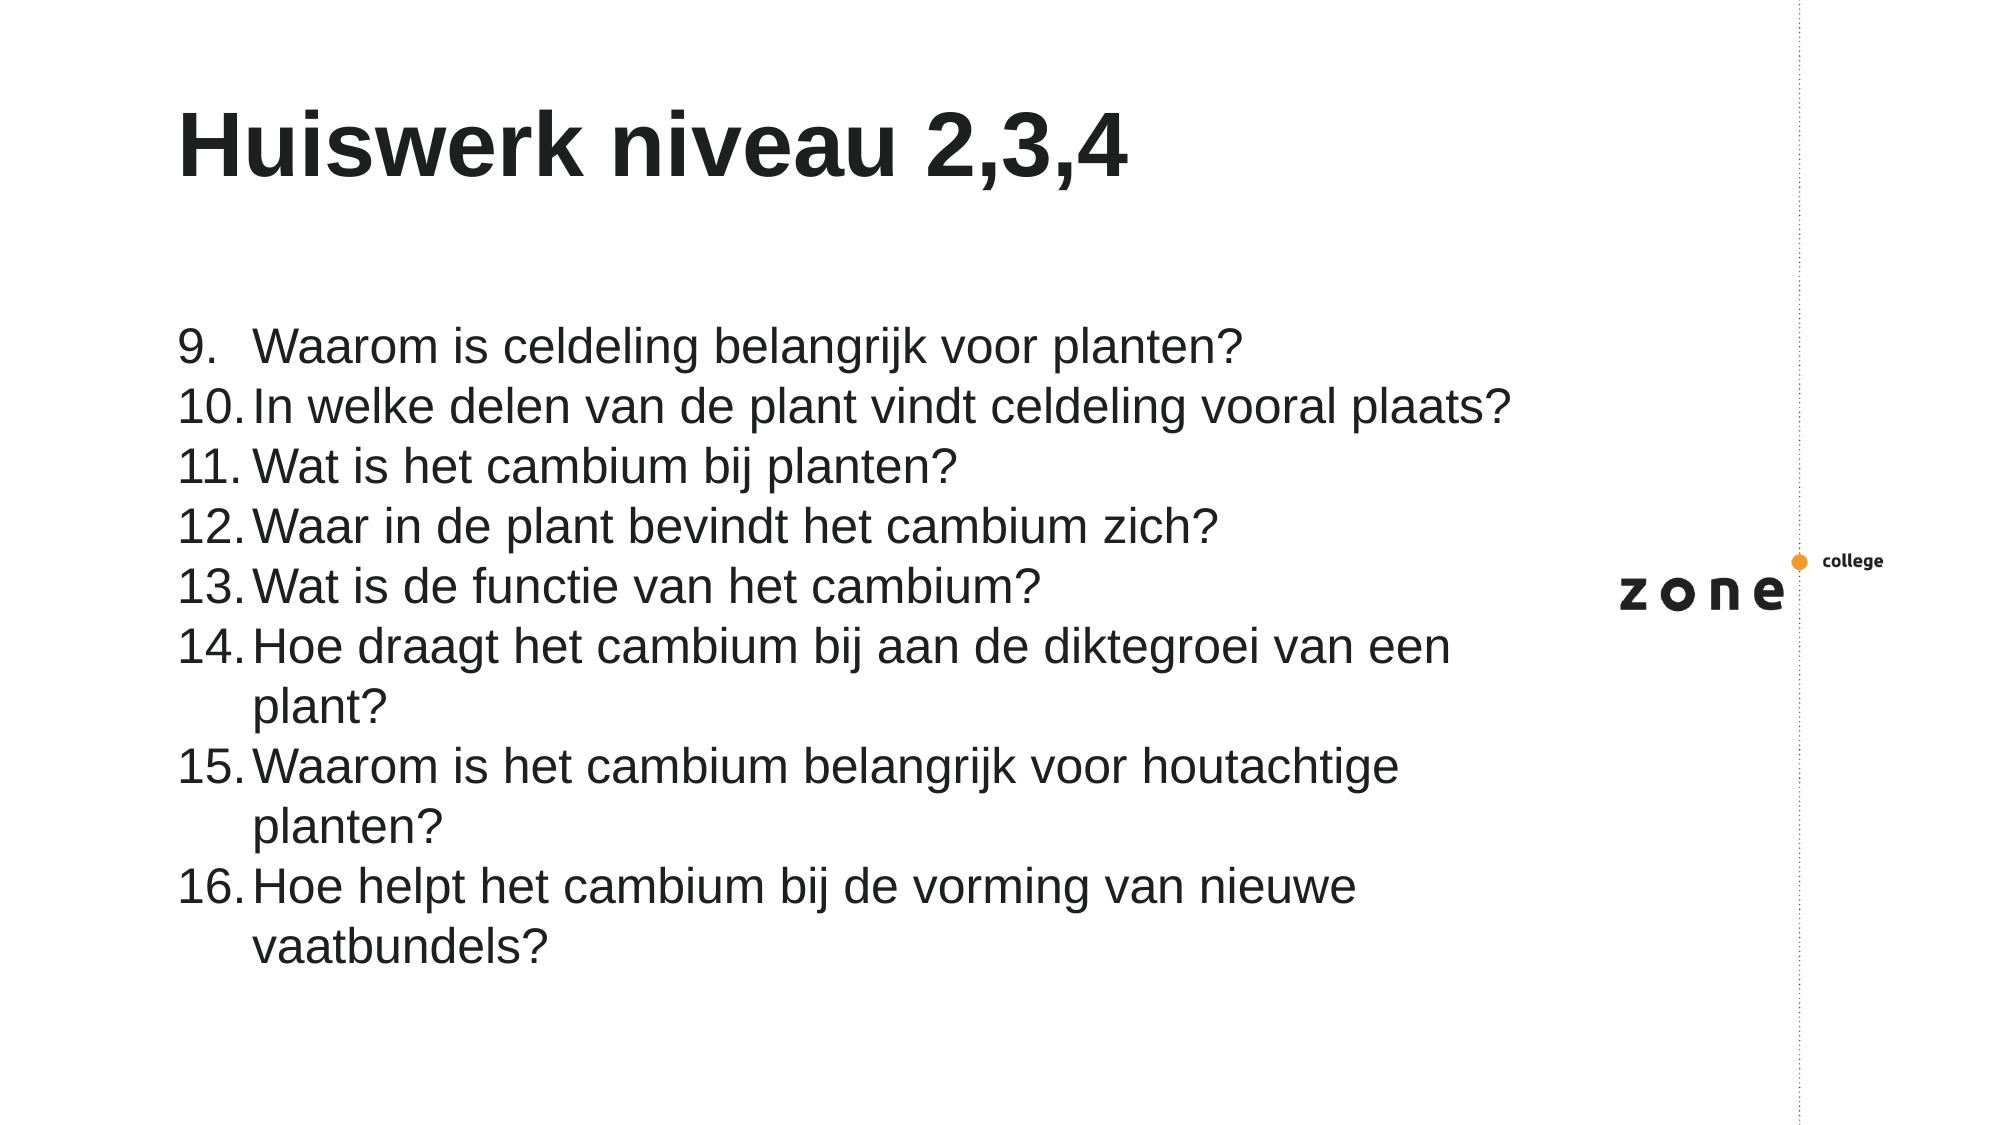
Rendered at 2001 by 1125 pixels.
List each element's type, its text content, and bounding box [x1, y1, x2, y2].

title Huiswerk niveau 2,3,4 [177, 97, 1471, 261]
list Waarom is celdeling belangrijk voor planten? In welke delen van de plant vindt celdeling vooral plaats? Wat is het cambium bij planten? Waar in de plant bevindt het cambium zich? Wat is de functie van het cambium? Hoe draagt het cambium bij aan de diktegroei van een plant? Waarom is het cambium belangrijk voor houtachtige planten? Hoe helpt het cambium bij de vorming van nieuwe vaatbundels? [177, 313, 1527, 1091]
picture [1596, 0, 2001, 1125]
